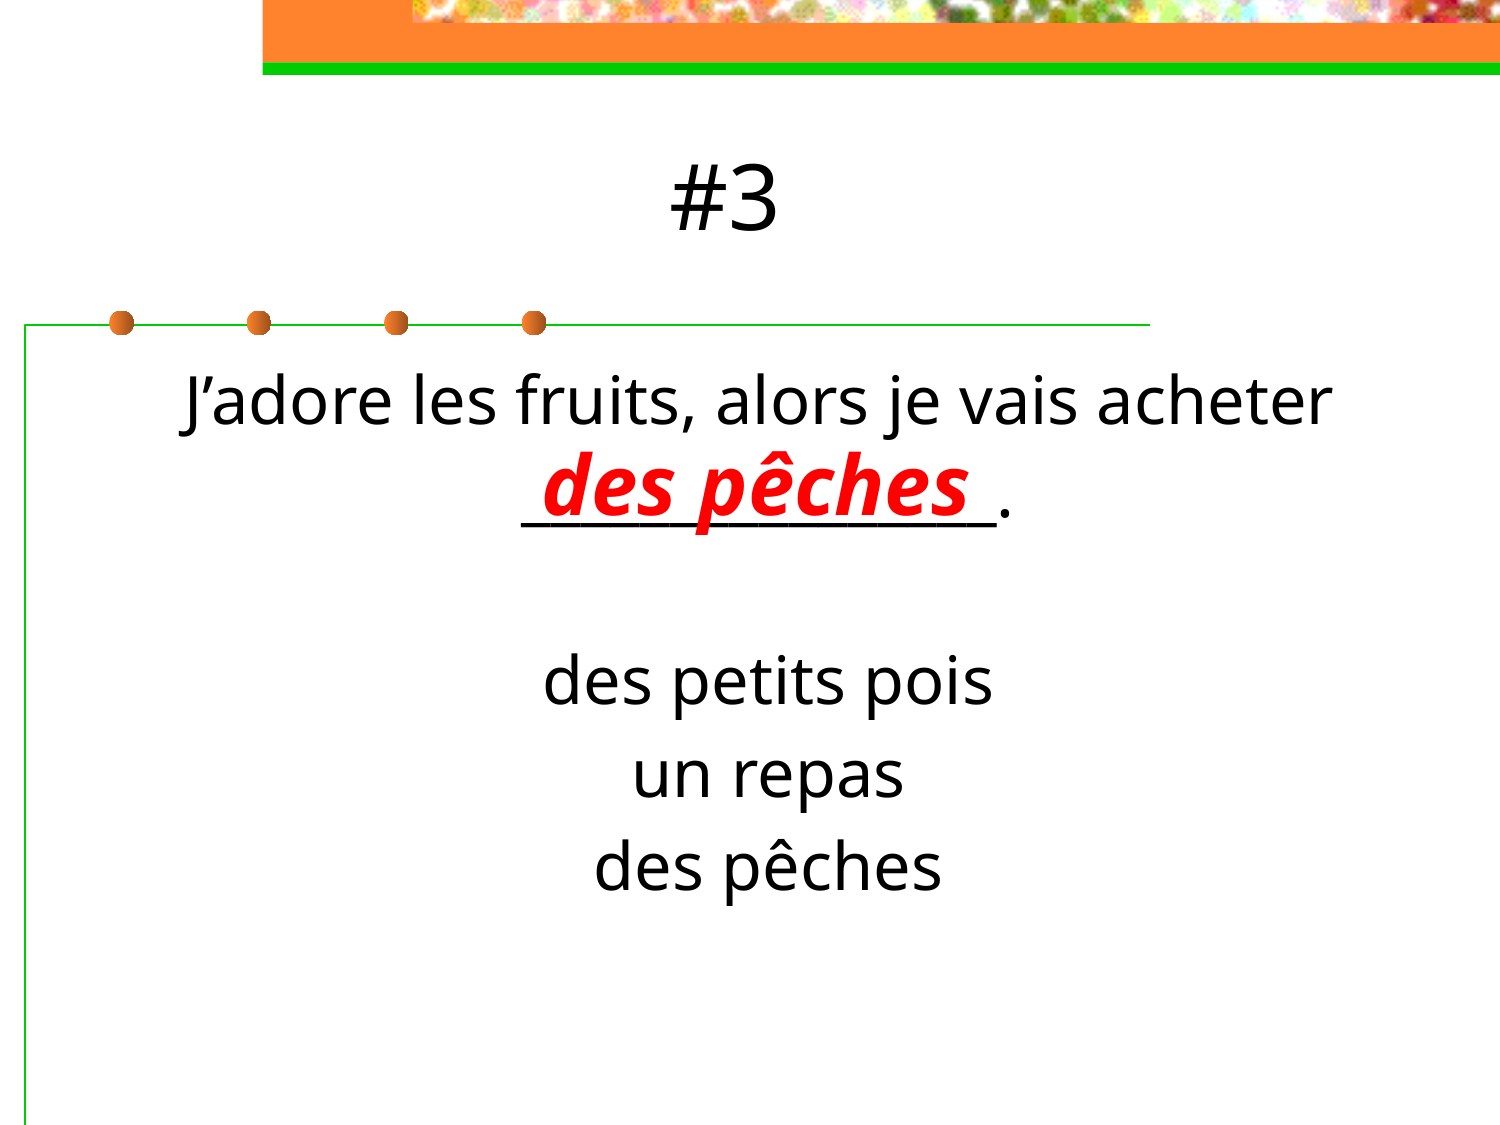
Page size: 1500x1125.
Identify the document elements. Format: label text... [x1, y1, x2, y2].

title #3 [87, 99, 1363, 288]
list J’adore les fruits, alors je vais acheter ________________. des petits pois un repas des pêches [87, 350, 1450, 1025]
text_box des pêches [474, 425, 1038, 540]
picture [412, 0, 1500, 23]
